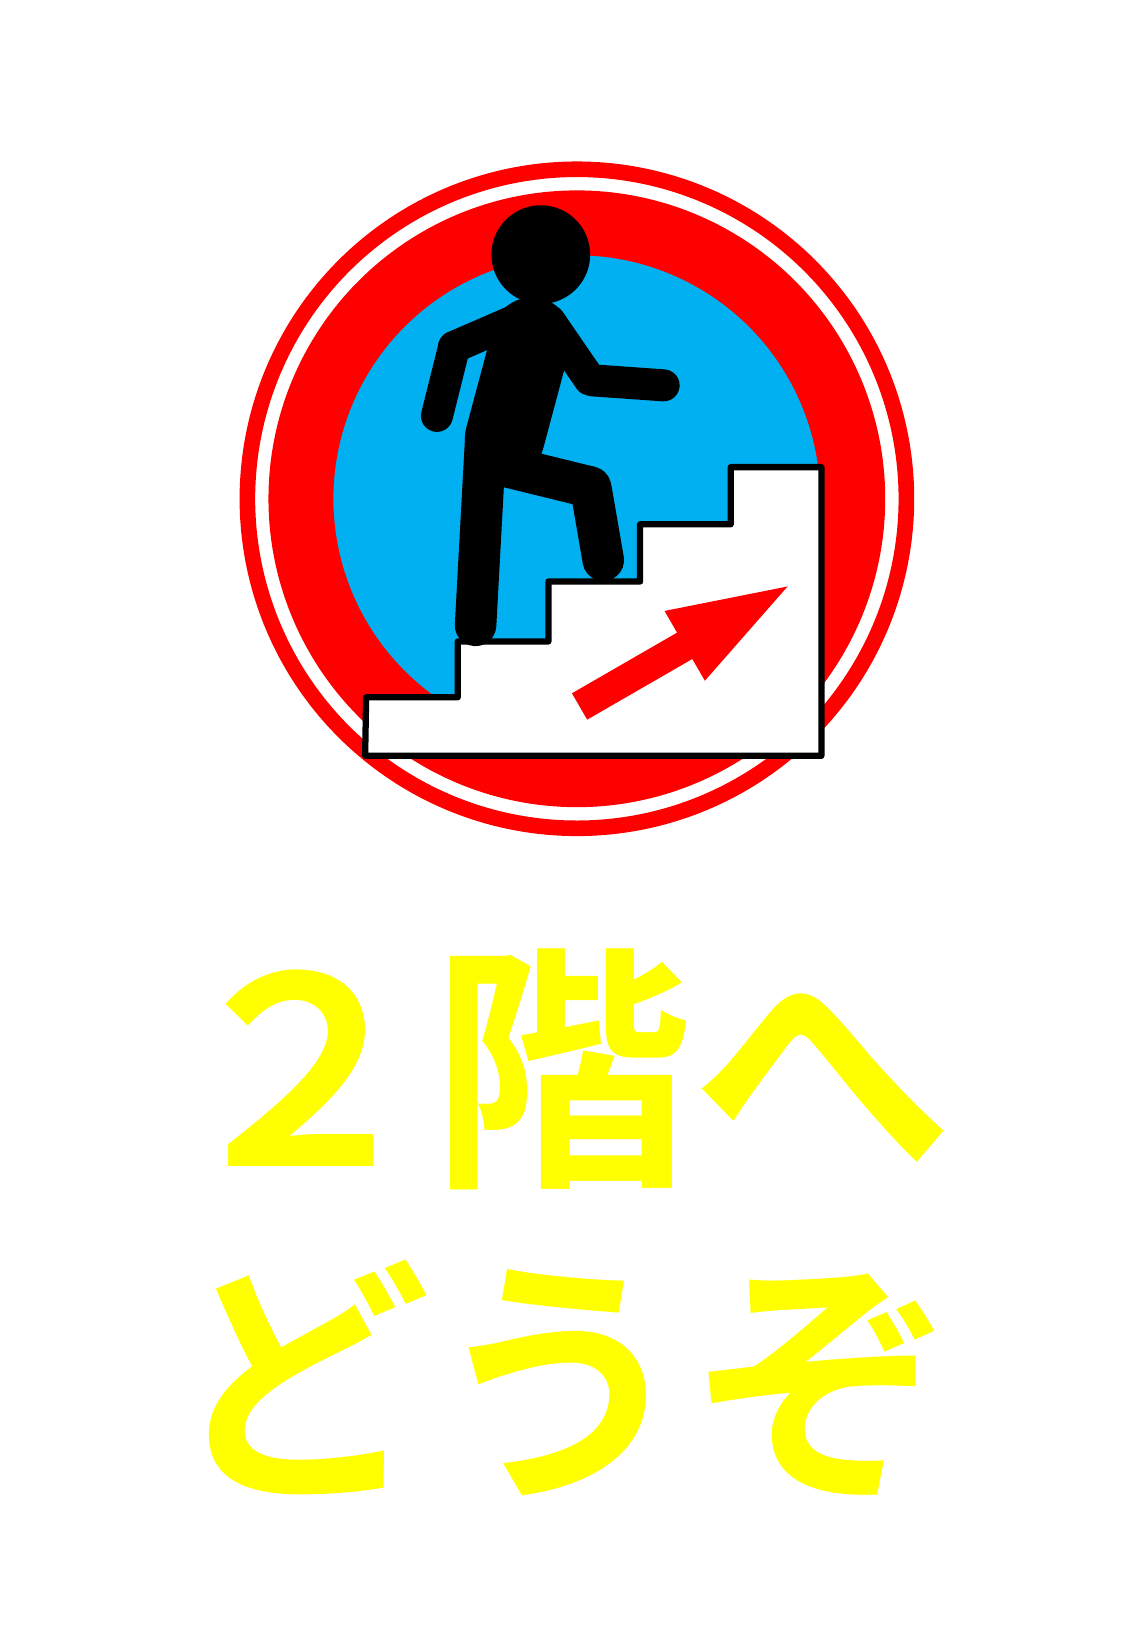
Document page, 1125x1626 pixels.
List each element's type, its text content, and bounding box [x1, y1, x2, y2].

text_box ２階へ どうぞ [0, 899, 1125, 1539]
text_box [239, 161, 915, 837]
